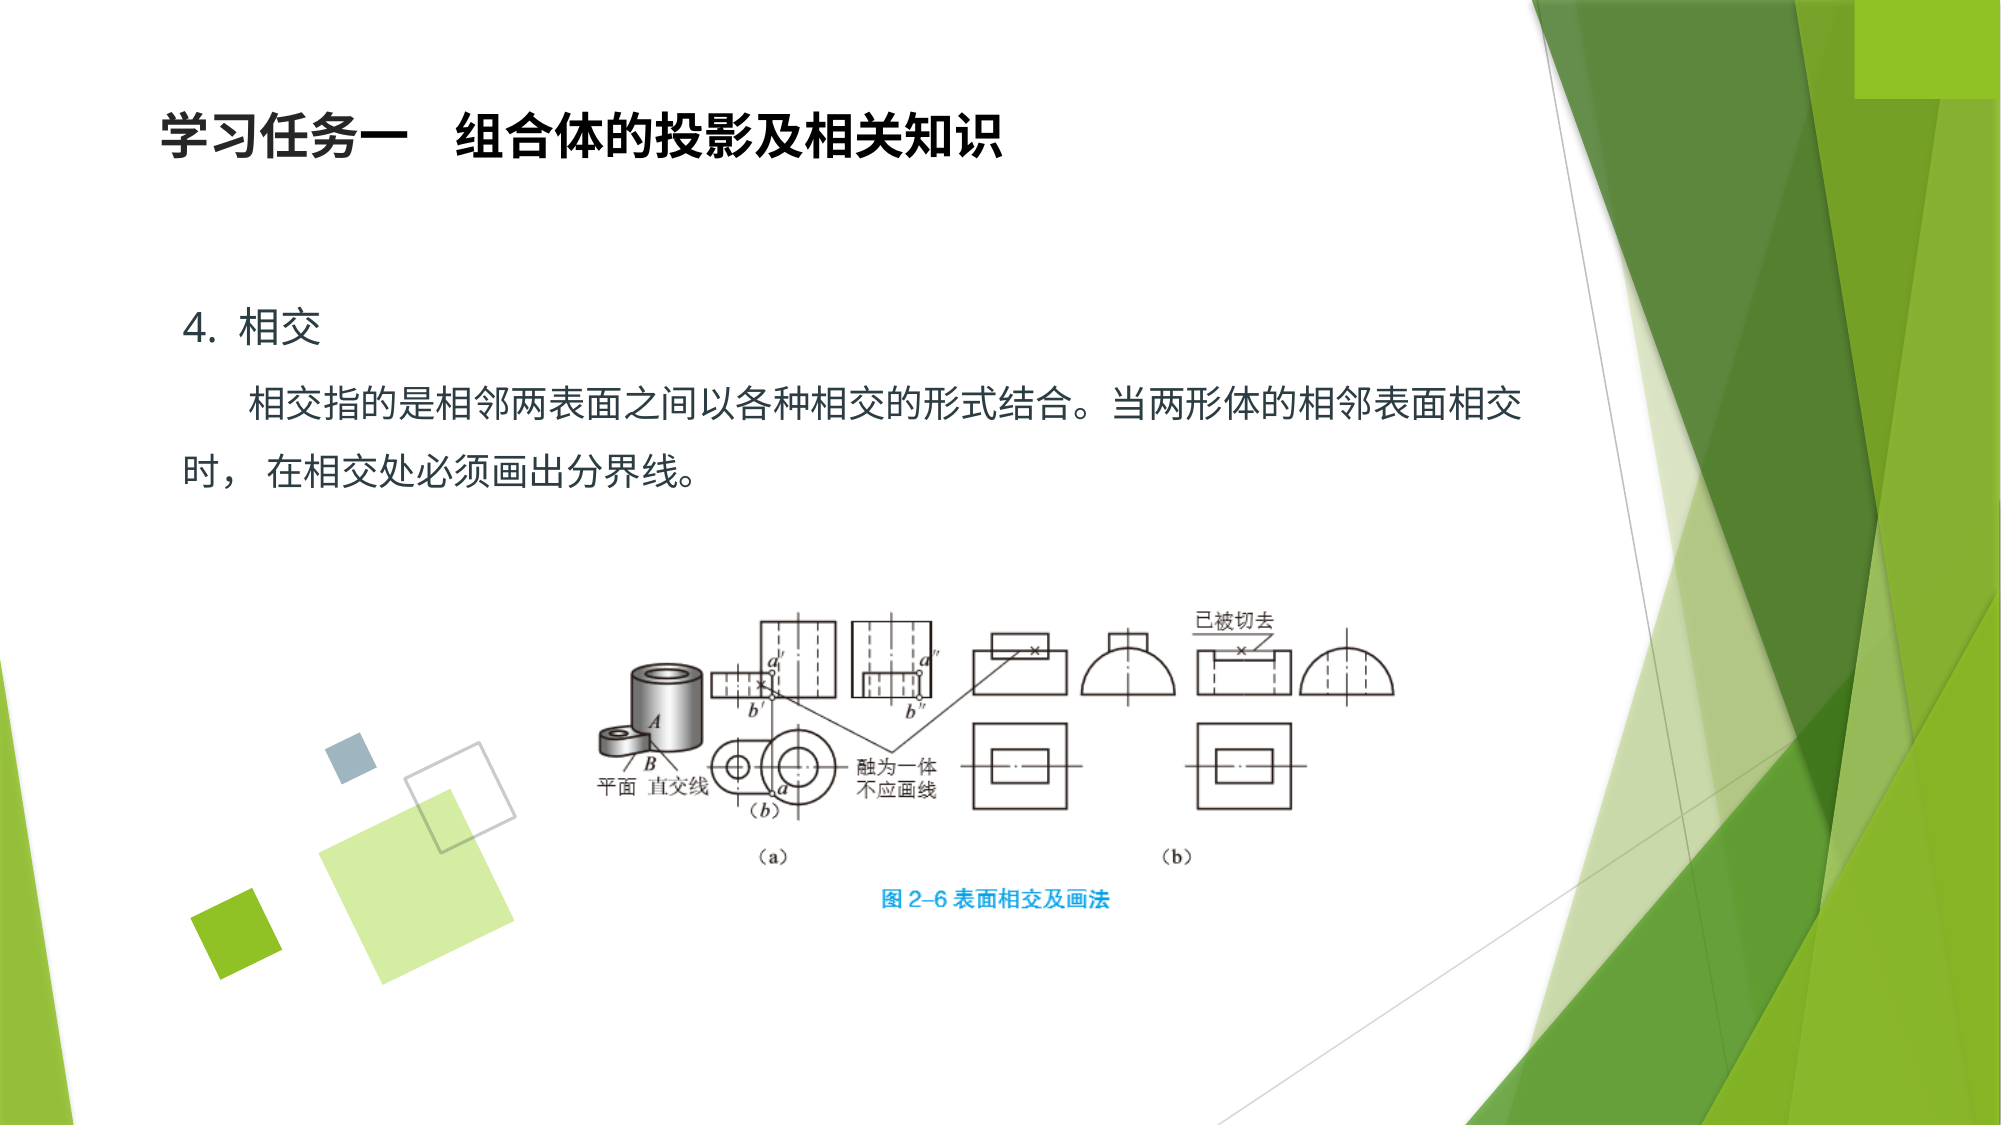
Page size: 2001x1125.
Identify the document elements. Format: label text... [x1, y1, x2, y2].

text_box 4. 相交 相交指的是相邻两表面之间以各种相交的形式结合。当两形体的相邻表面相交时， 在相交处必须画出分界线。 [167, 268, 1552, 501]
text_box 学习任务一 组合体的投影及相关知识 [144, 85, 1856, 216]
text_box [1853, 0, 2000, 100]
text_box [187, 730, 521, 992]
picture [566, 594, 1433, 923]
